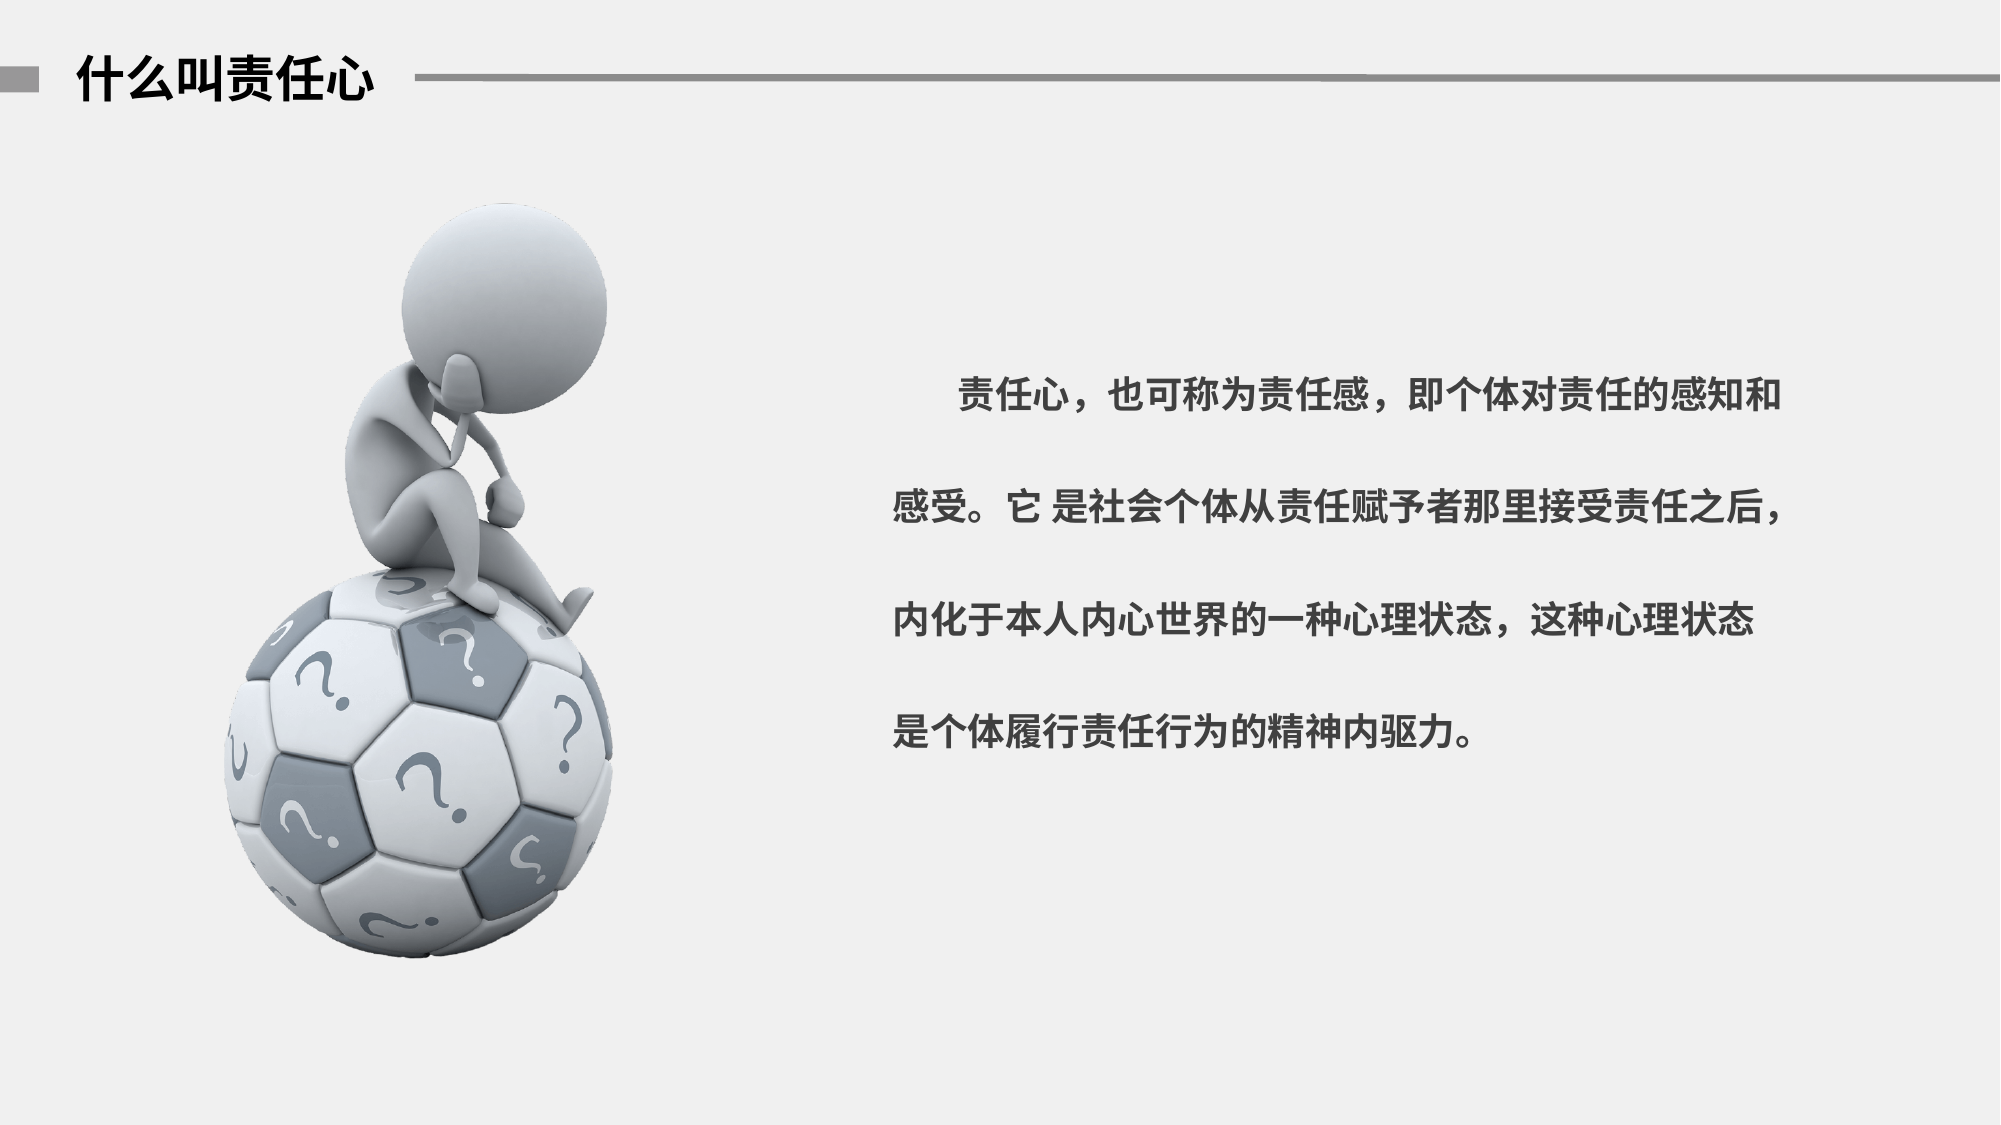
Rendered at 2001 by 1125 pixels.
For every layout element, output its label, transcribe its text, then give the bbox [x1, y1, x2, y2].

picture [156, 171, 757, 1047]
text_box 责任心，也可称为责任感，即个体对责任的感知和感受。它 是社会个体从责任赋予者那里接受责任之后，内化于本人内心世界的一种心理状态，这种心理状态是个体履行责任行为的精神内驱力。 [840, 295, 1805, 829]
text_box [0, 65, 40, 93]
text_box 什么叫责任心 [60, 40, 415, 115]
